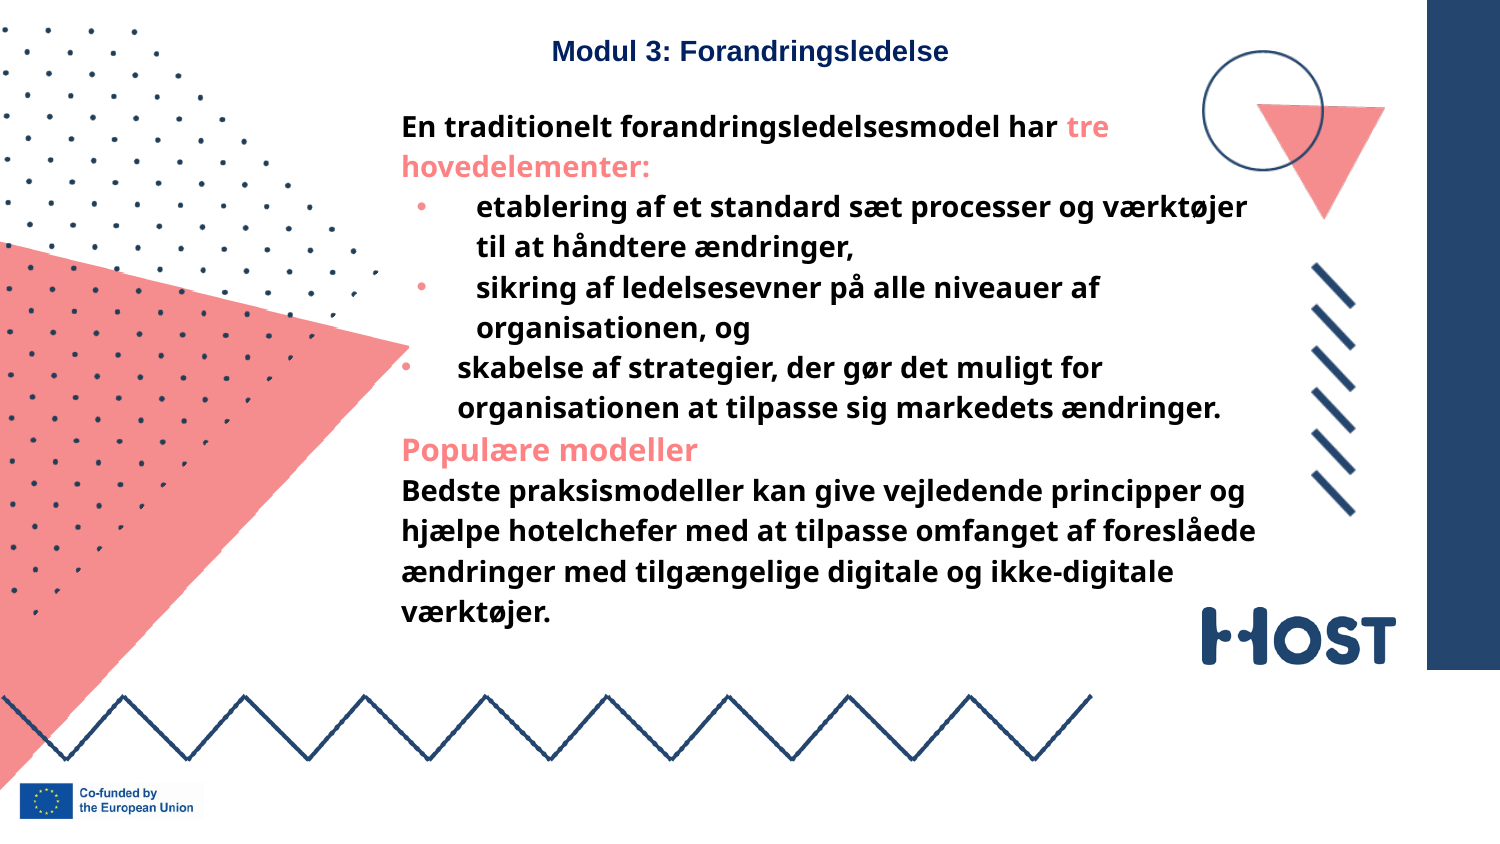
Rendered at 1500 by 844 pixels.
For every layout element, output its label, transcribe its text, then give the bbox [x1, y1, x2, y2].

picture [1427, 0, 1500, 670]
picture [1202, 50, 1385, 220]
picture [1283, 607, 1396, 665]
text_box Modul 3: Forandringsledelse [536, 12, 980, 70]
picture [0, 23, 1093, 844]
picture [1310, 261, 1357, 519]
list En traditionelt forandringsledelsesmodel har tre hovedelementer: etablering af et standard sæt processer og værktøjer til at håndtere ændringer, sikring af ledelsesevner på alle niveauer af organisationen, og skabelse af strategier, der gør det muligt for organisationen at tilpasse sig markedets ændringer. Populære modeller Bedste praksismodeller kan give vejledende principper og hjælpe hotelchefer med at tilpasse omfanget af foreslåede ændringer med tilgængelige digitale og ikke-digitale værktøjer. [386, 88, 1283, 741]
